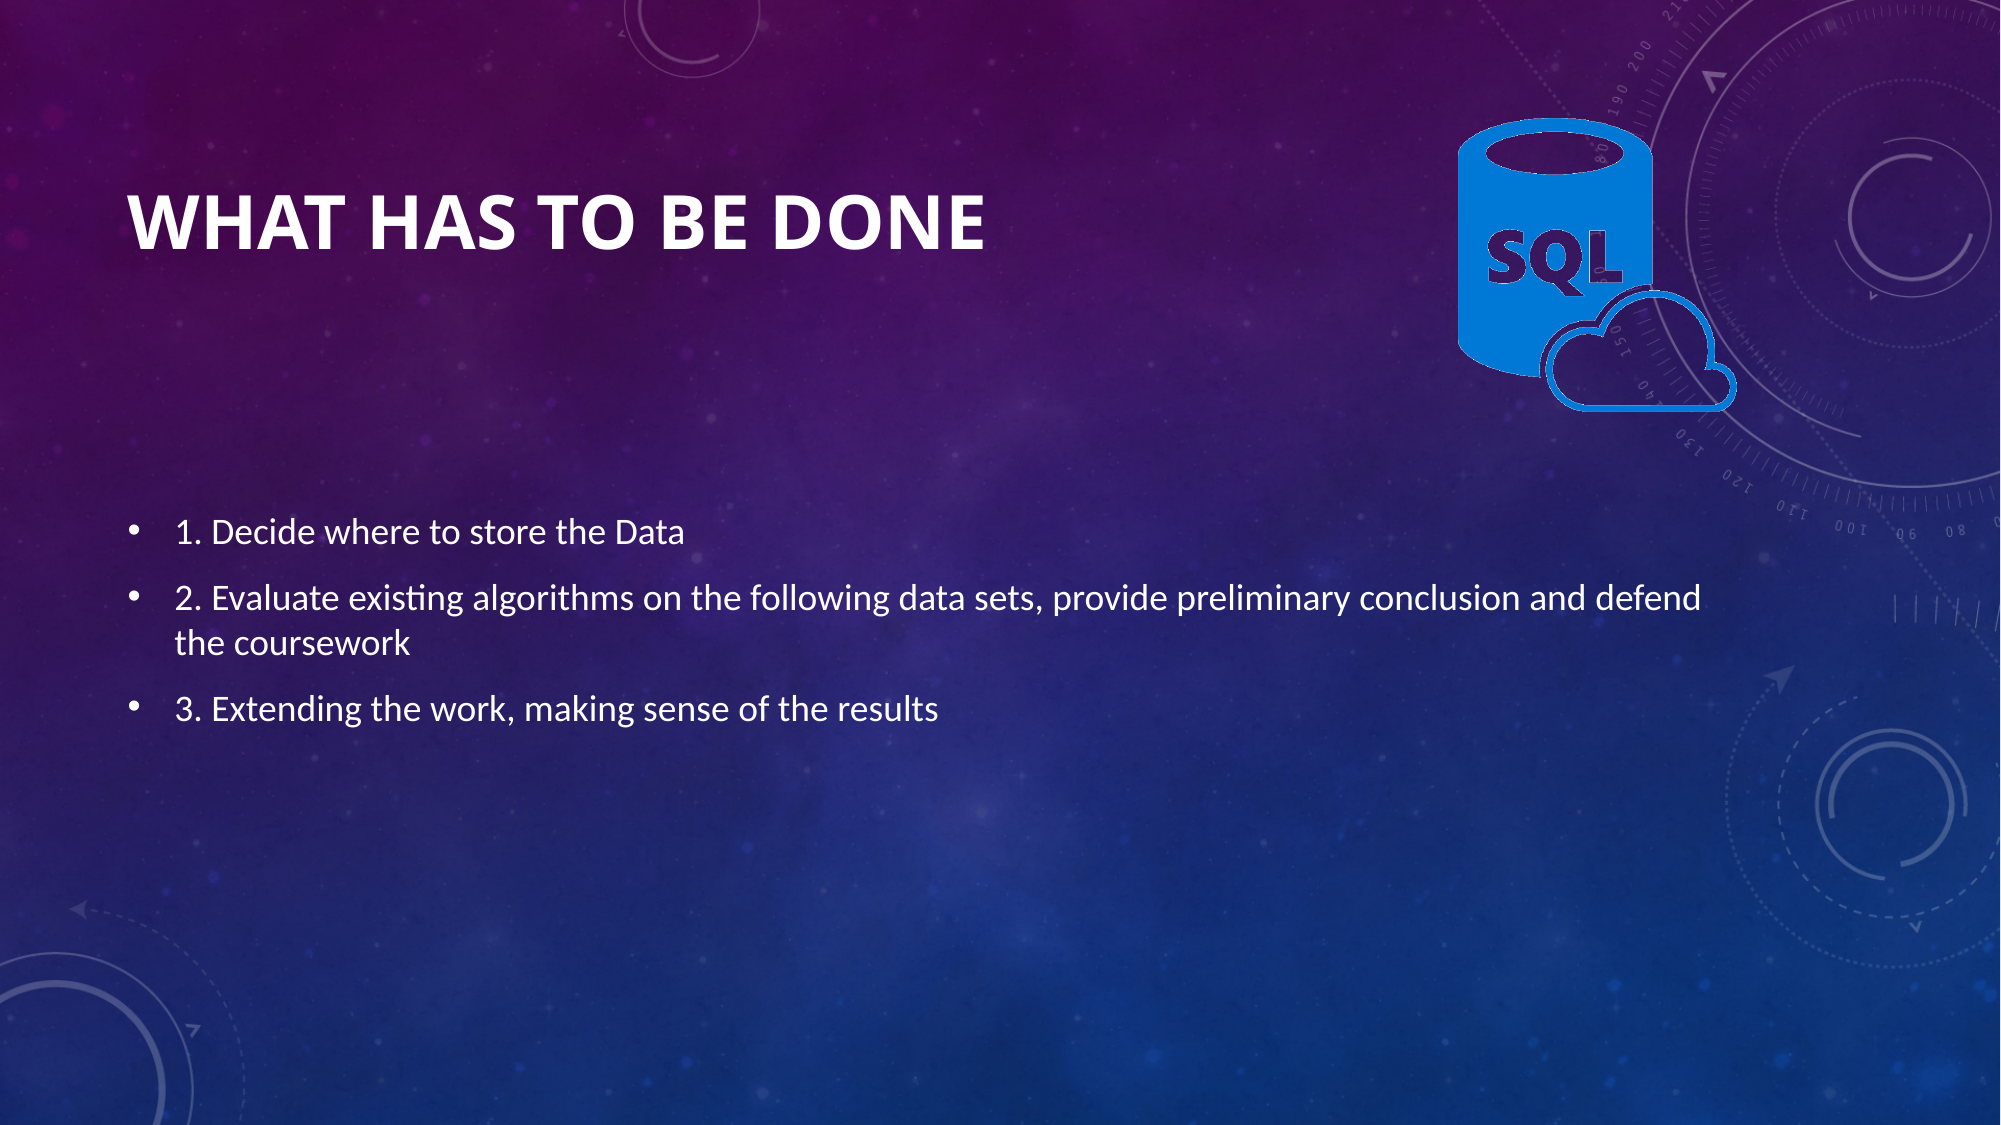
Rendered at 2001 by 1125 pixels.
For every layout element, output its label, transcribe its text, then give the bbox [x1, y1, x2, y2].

picture [0, 0, 2001, 1125]
list 1. Decide where to store the Data 2. Evaluate existing algorithms on the following data sets, provide preliminary conclusion and defend the coursework 3. Extending the work, making sense of the results [112, 351, 1775, 950]
title What has to be done [112, 99, 1775, 339]
